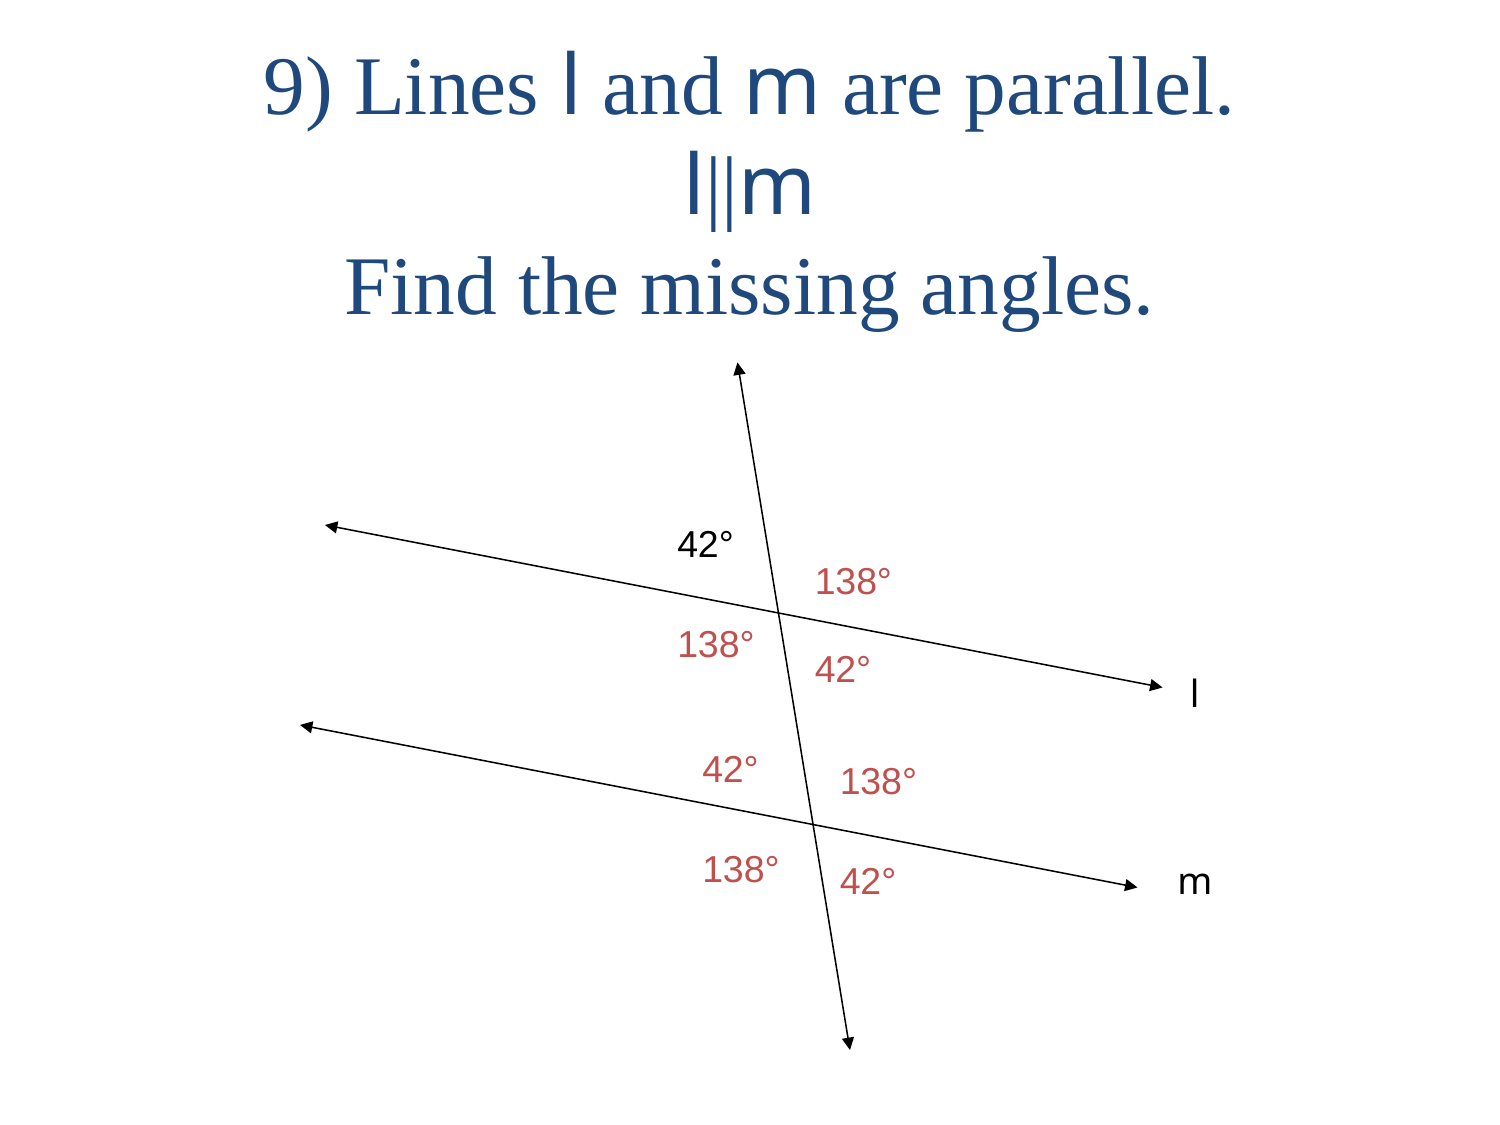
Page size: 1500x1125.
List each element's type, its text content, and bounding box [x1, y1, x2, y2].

text_box l [1174, 662, 1338, 723]
text_box 138° [800, 549, 913, 610]
text_box [826, 910, 855, 1051]
text_box 42° [800, 637, 913, 698]
text_box 138° [662, 612, 775, 673]
text_box [324, 521, 903, 637]
text_box 42° [687, 737, 800, 798]
text_box 138° [825, 749, 938, 810]
text_box [913, 638, 1163, 692]
text_box m [1162, 849, 1325, 910]
text_box 9) Lines l and m are parallel. l||m Find the missing angles. [74, 87, 1425, 275]
text_box 138° [687, 837, 800, 898]
text_box 42° [662, 512, 775, 573]
text_box [733, 362, 763, 512]
text_box [300, 721, 1138, 892]
text_box 42° [825, 849, 938, 910]
